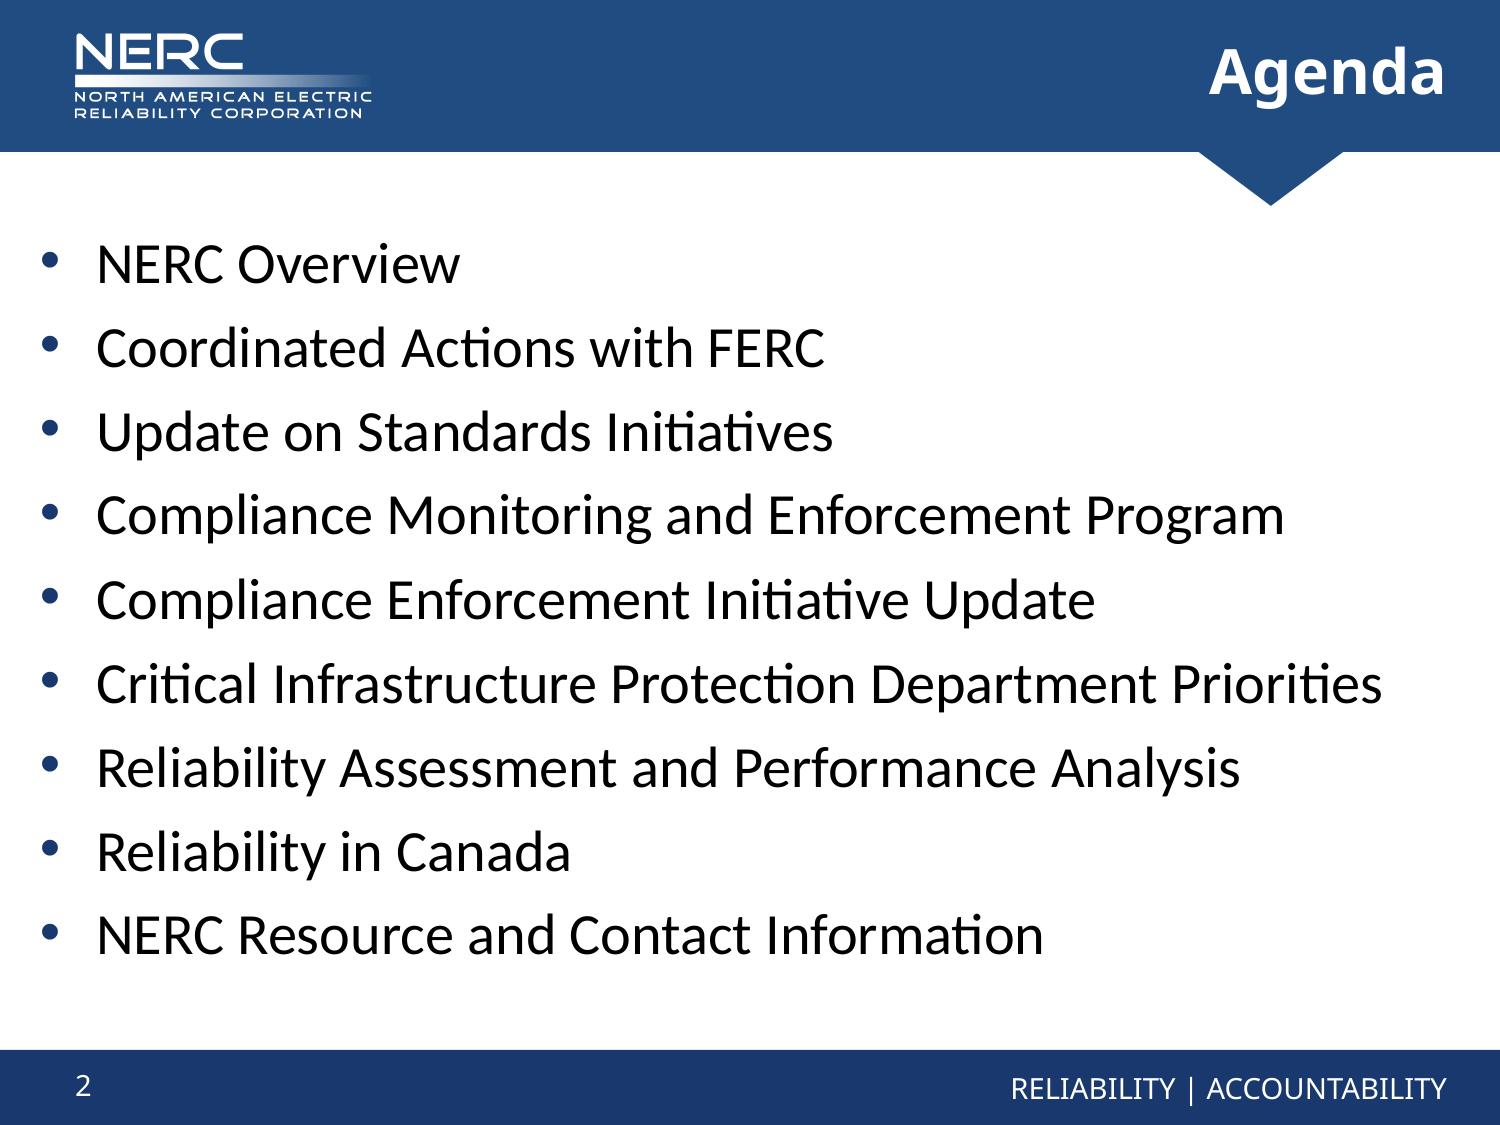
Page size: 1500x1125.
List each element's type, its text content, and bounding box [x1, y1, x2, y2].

picture [0, 0, 1500, 206]
list NERC Overview Coordinated Actions with FERC Update on Standards Initiatives Compliance Monitoring and Enforcement Program Compliance Enforcement Initiative Update Critical Infrastructure Protection Department Priorities Reliability Assessment and Performance Analysis Reliability in Canada NERC Resource and Contact Information [24, 217, 1463, 1018]
title Agenda [474, 24, 1463, 133]
